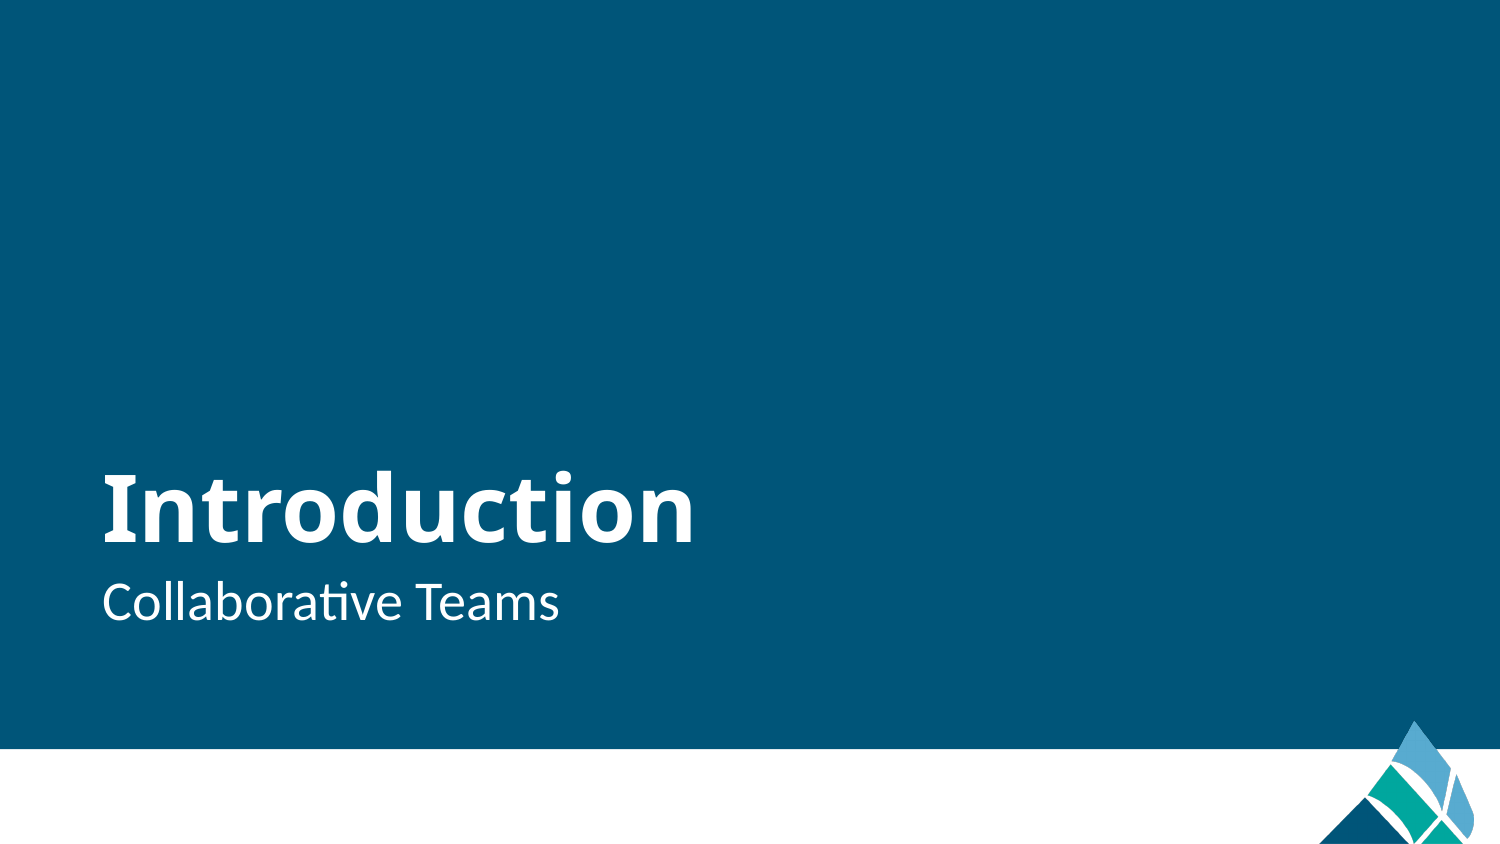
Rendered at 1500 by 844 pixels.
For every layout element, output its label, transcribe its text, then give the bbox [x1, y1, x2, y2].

list Collaborative Teams [102, 564, 1397, 750]
picture [1319, 723, 1474, 844]
title Introduction [102, 210, 1397, 562]
